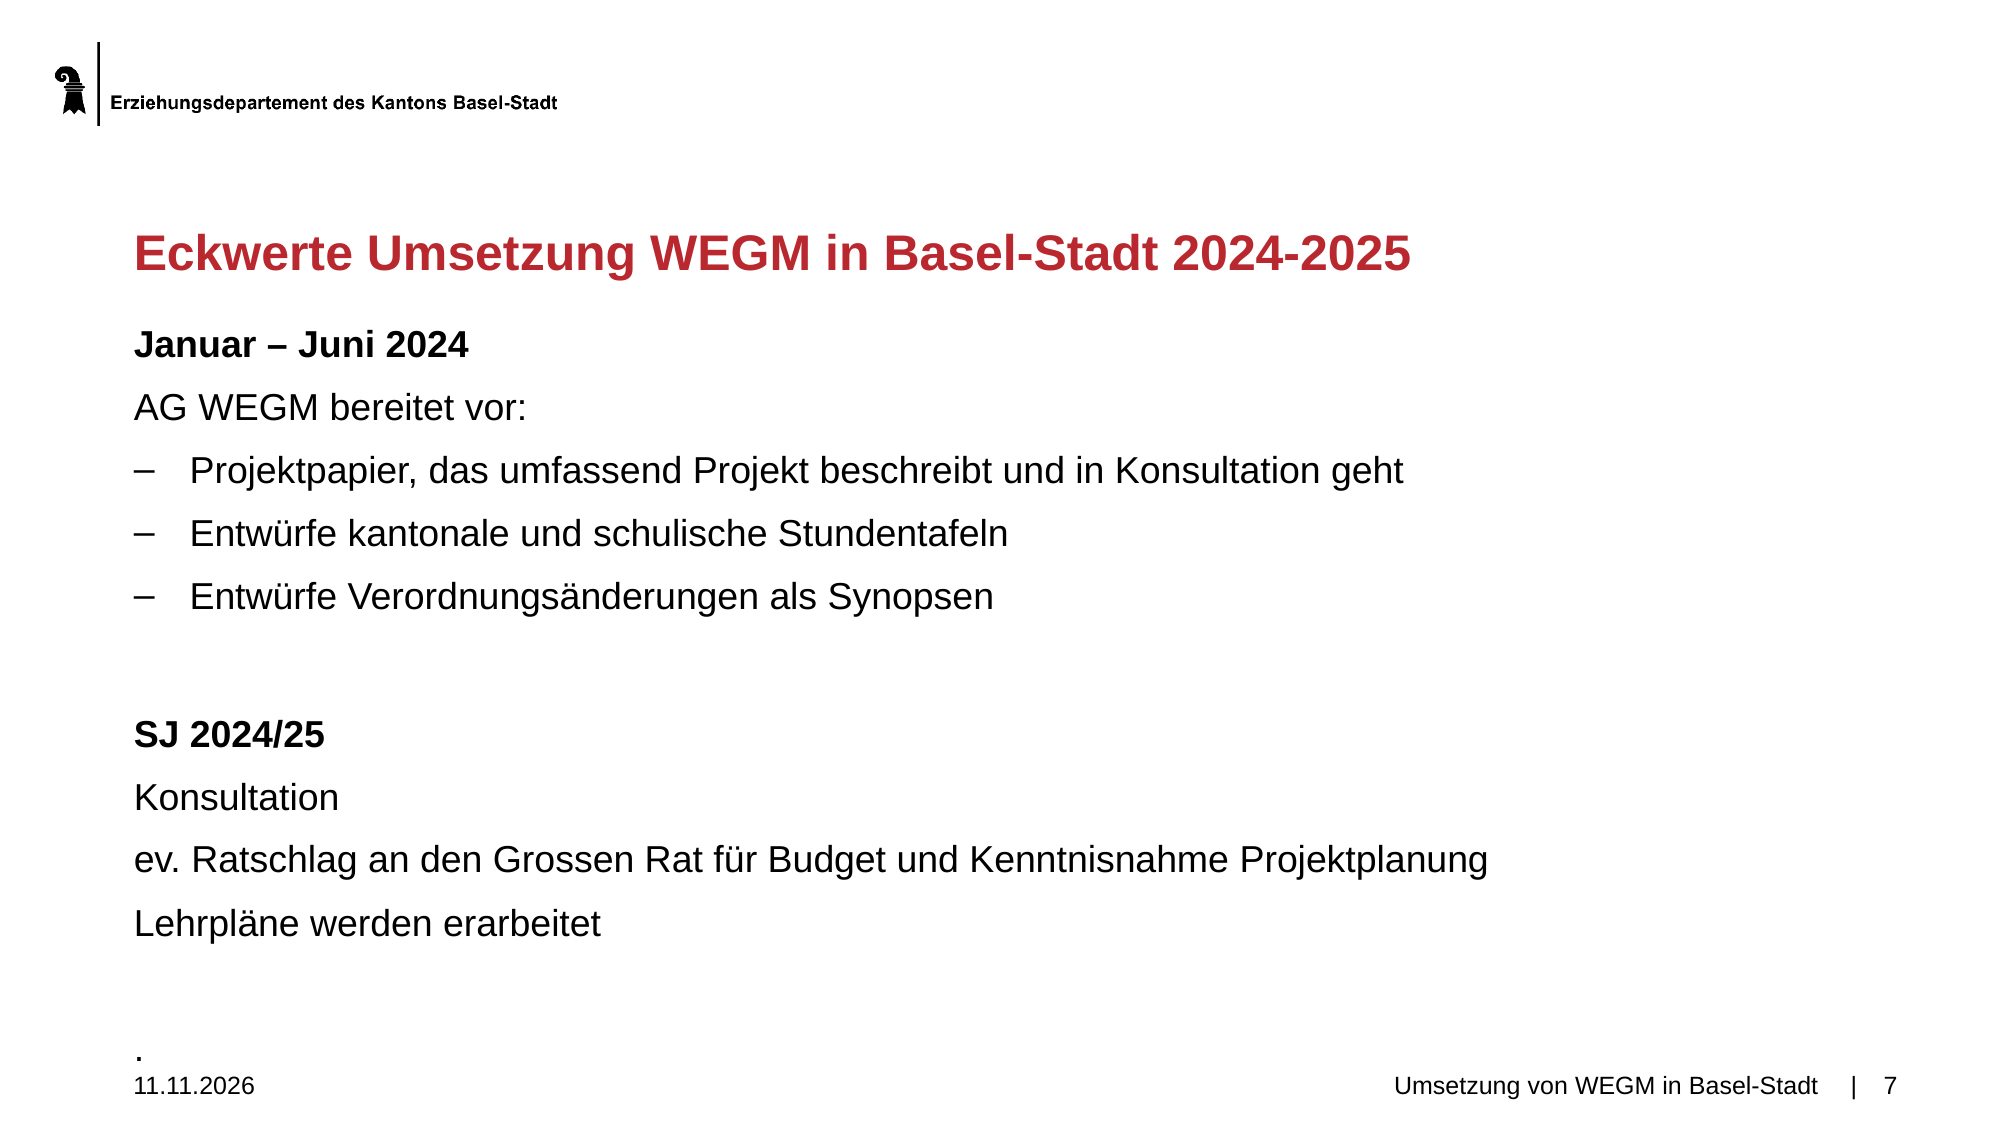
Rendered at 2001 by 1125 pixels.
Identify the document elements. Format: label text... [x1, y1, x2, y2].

footer Umsetzung von WEGM in Basel-Stadt [598, 1064, 1820, 1125]
list Januar – Juni 2024 AG WEGM bereitet vor: Projektpapier, das umfassend Projekt beschreibt und in Konsultation geht Entwürfe kantonale und schulische Stundentafeln Entwürfe Verordnungsänderungen als Synopsen SJ 2024/25 Konsultation ev. Ratschlag an den Grossen Rat für Budget und Kenntnisnahme Projektplanung Lehrpläne werden erarbeitet . [133, 320, 1914, 1018]
title Eckwerte Umsetzung WEGM in Basel-Stadt 2024-2025 [133, 219, 1914, 281]
picture [54, 42, 557, 126]
slide_number | 7 [1850, 1064, 2000, 1125]
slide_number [133, 1064, 567, 1125]
